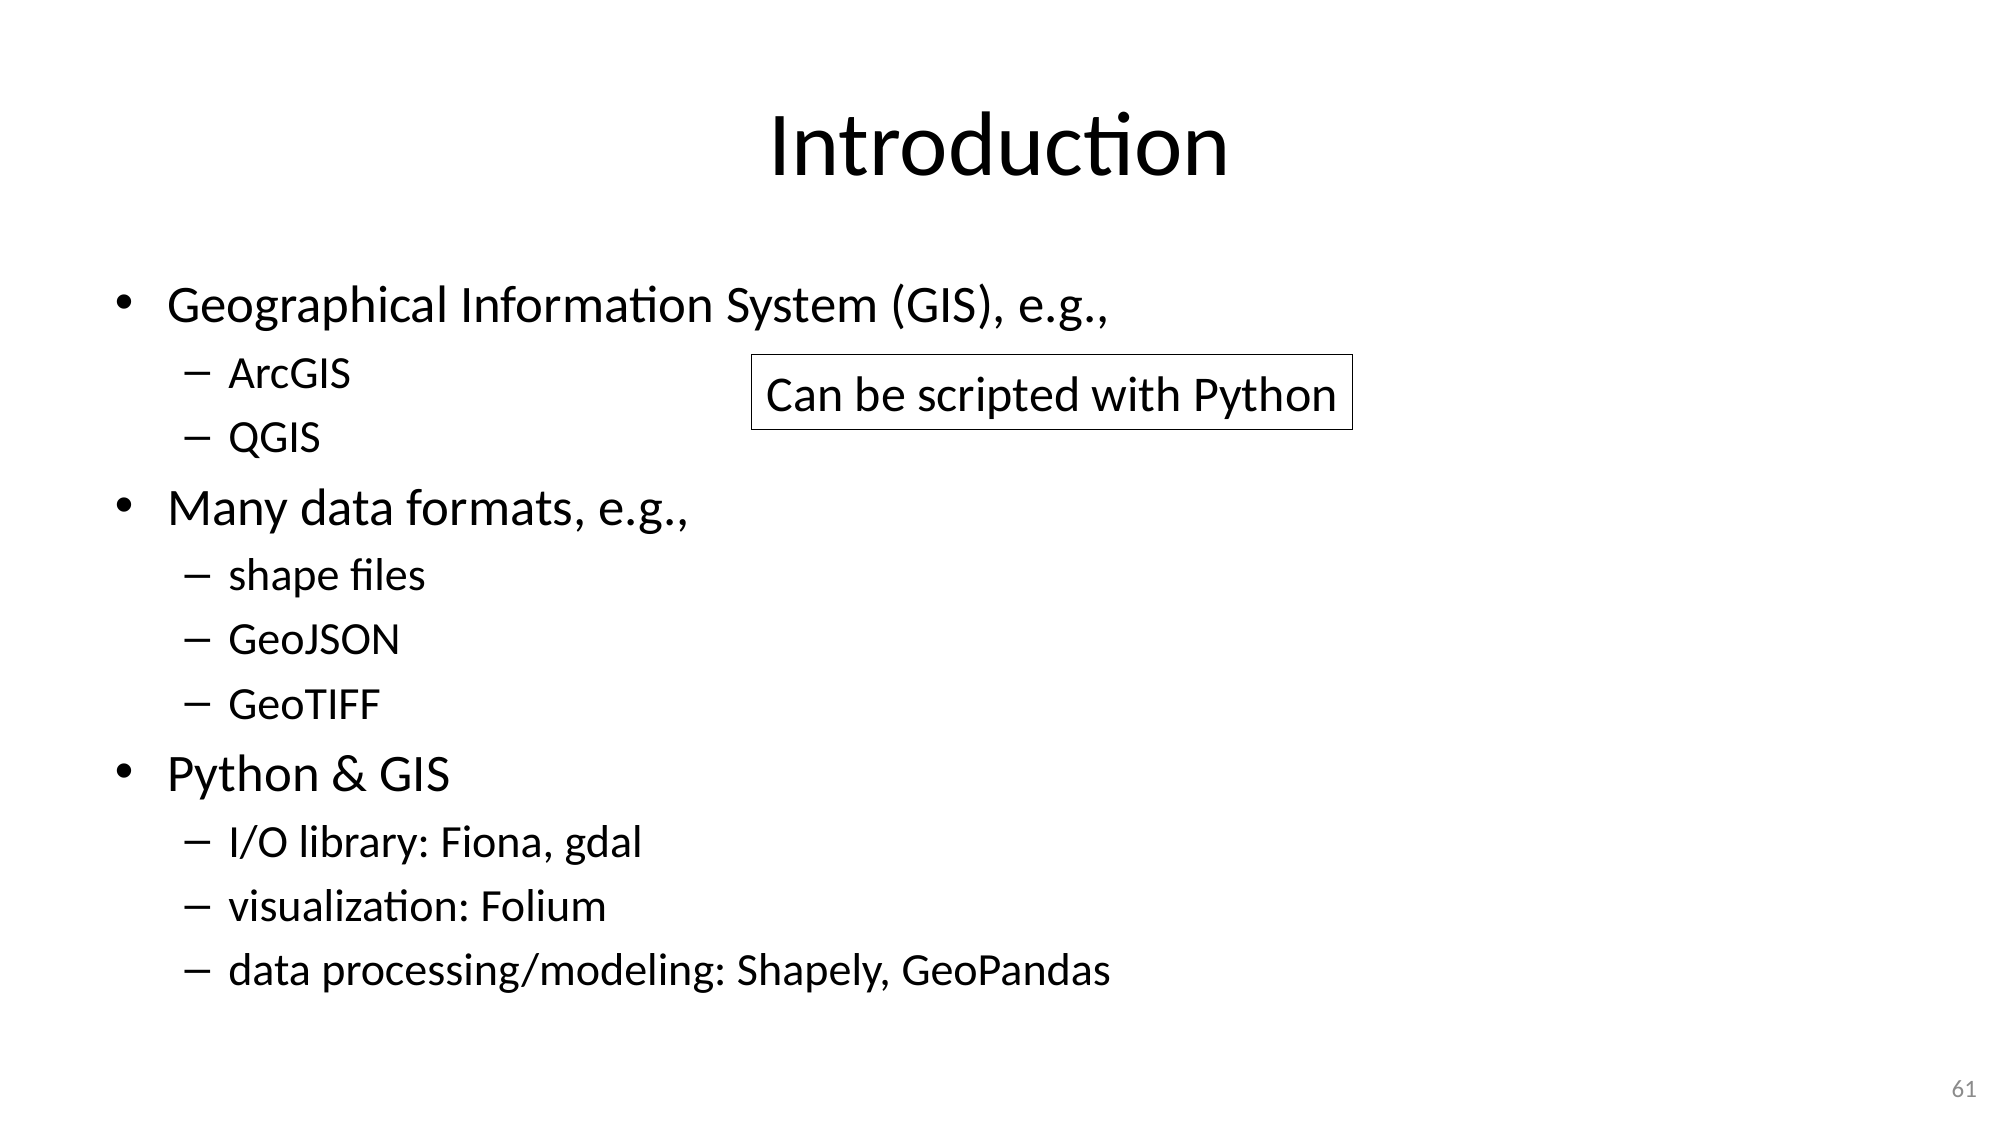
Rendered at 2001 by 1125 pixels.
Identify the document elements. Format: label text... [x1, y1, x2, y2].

slide_number 61 [1525, 1057, 1993, 1118]
title Introduction [99, 45, 1900, 233]
list Geographical Information System (GIS), e.g., ArcGIS QGIS Many data formats, e.g., shape files GeoJSON GeoTIFF Python & GIS I/O library: Fiona, gdal visualization: Folium data processing/modeling: Shapely, GeoPandas [99, 262, 1900, 1005]
text_box Can be scripted with Python [751, 354, 1353, 430]
